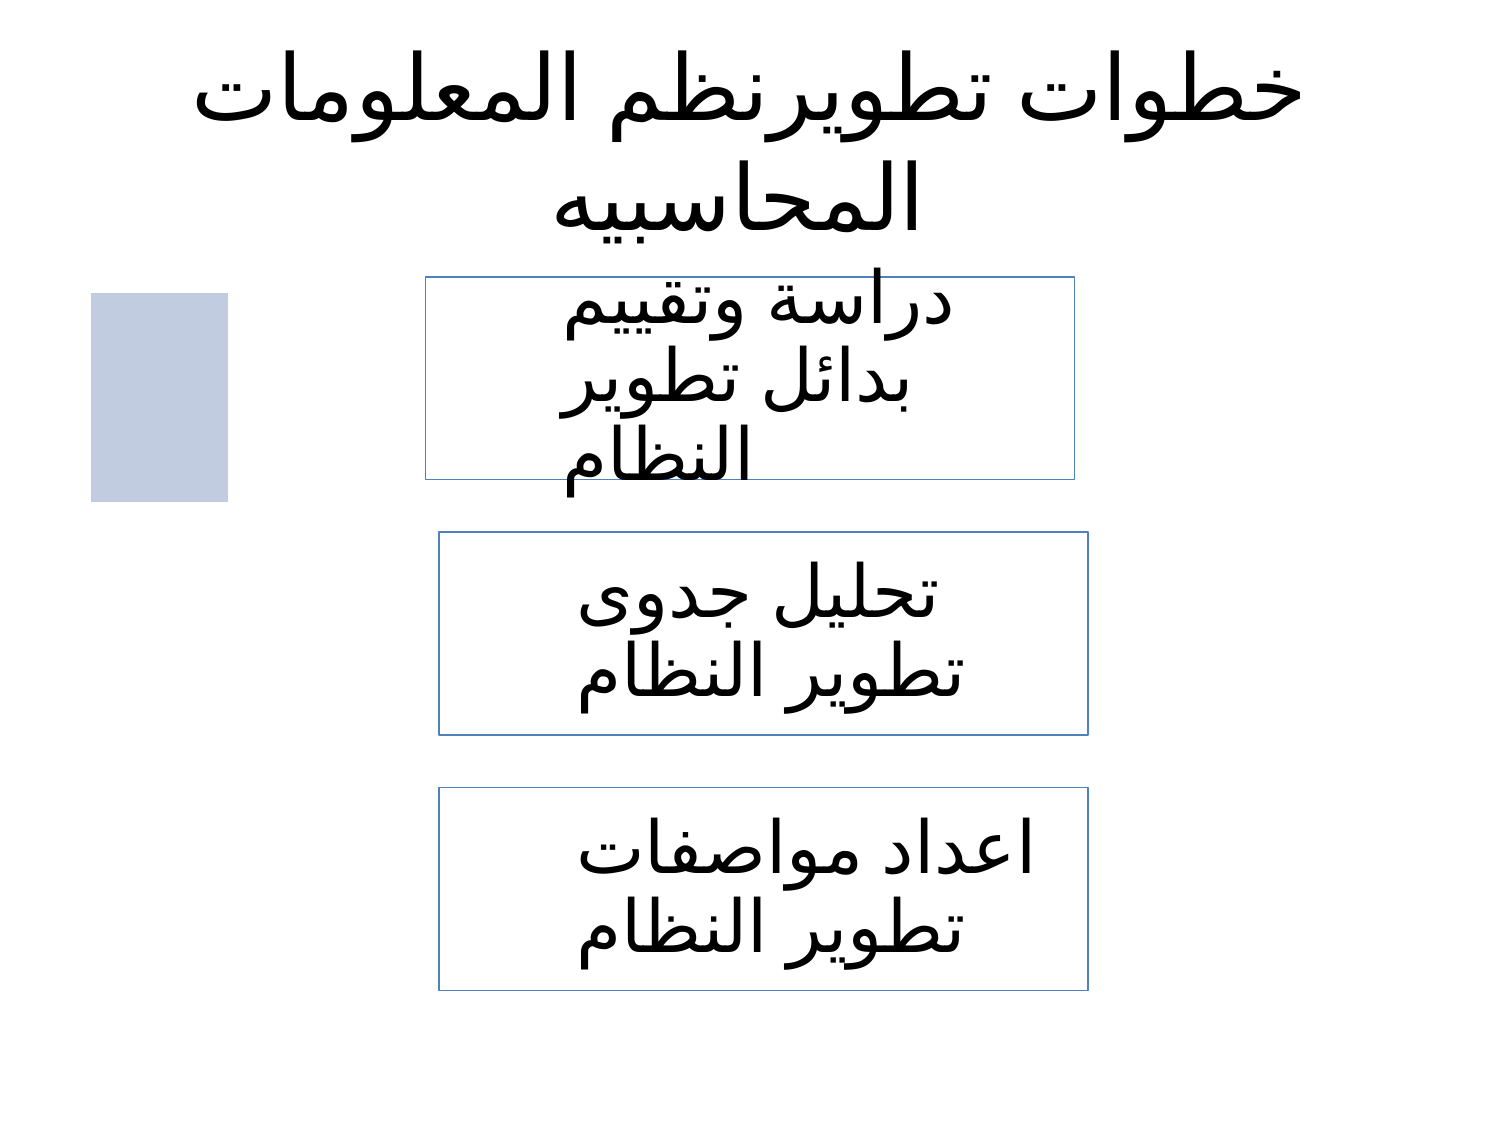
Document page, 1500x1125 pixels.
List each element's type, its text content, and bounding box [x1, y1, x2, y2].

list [74, 262, 1426, 1006]
title خطوات تطويرنظم المعلومات المحاسبيه [75, 45, 1425, 233]
